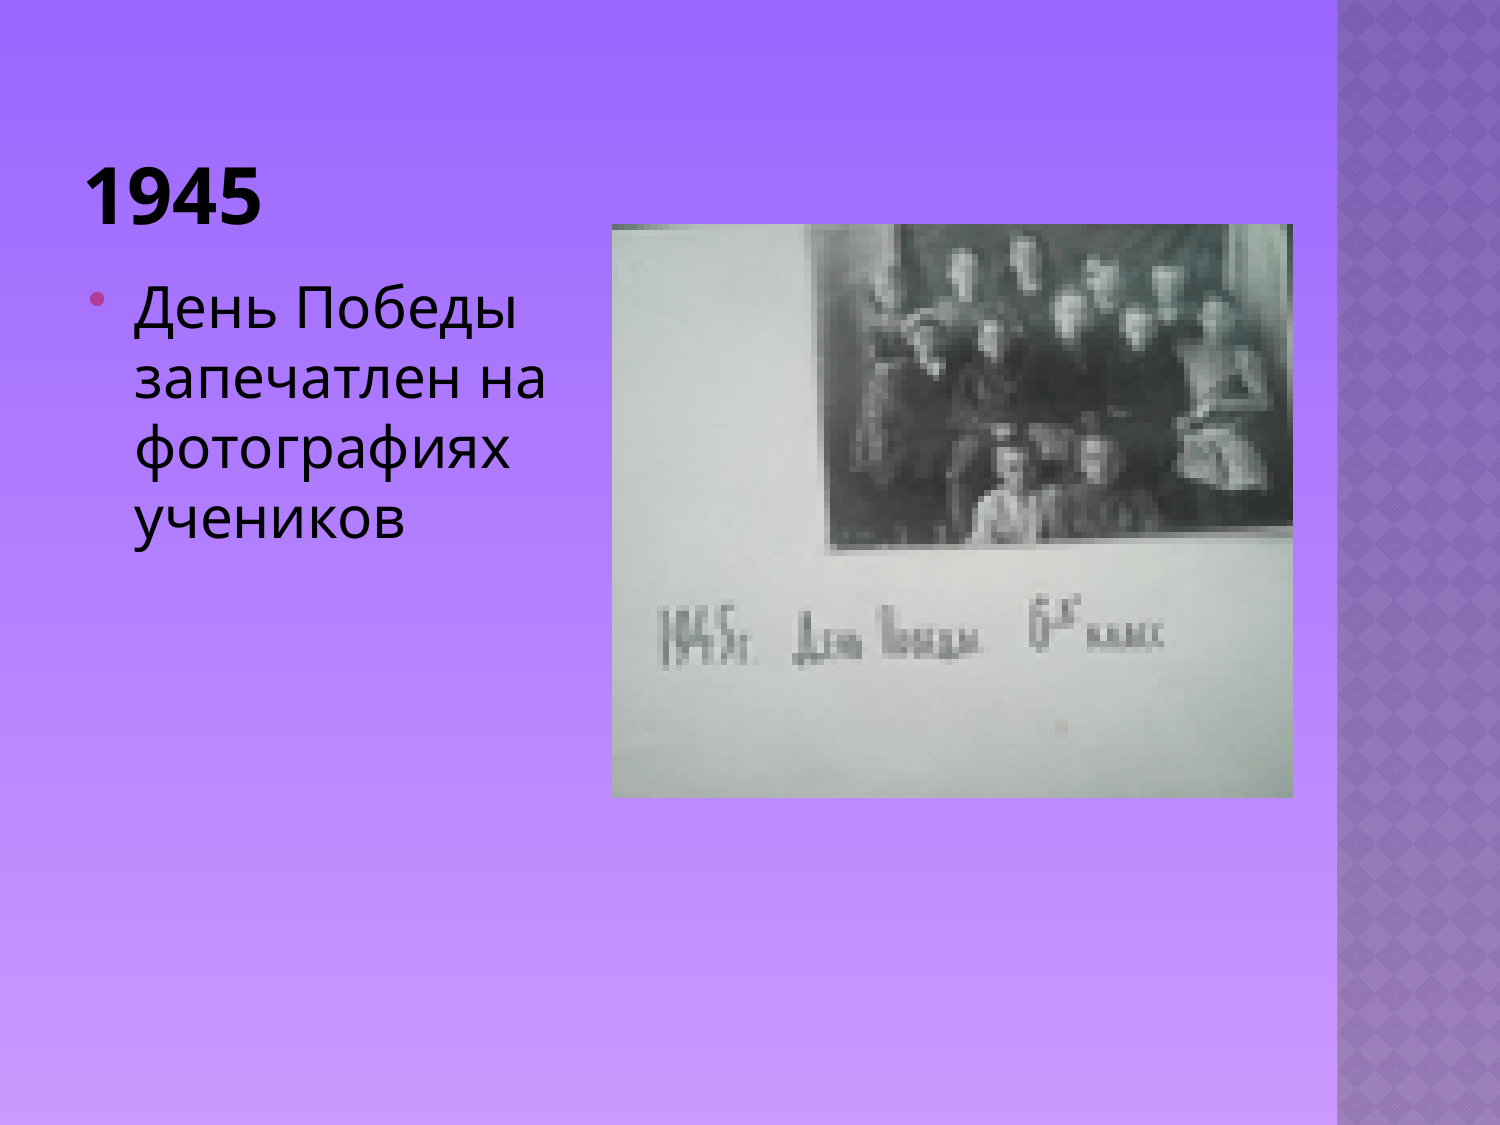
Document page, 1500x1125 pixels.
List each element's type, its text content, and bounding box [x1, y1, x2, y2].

title 1945 [75, 52, 1263, 240]
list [612, 224, 1301, 805]
list День Победы запечатлен на фотографиях учеников [74, 262, 653, 1006]
